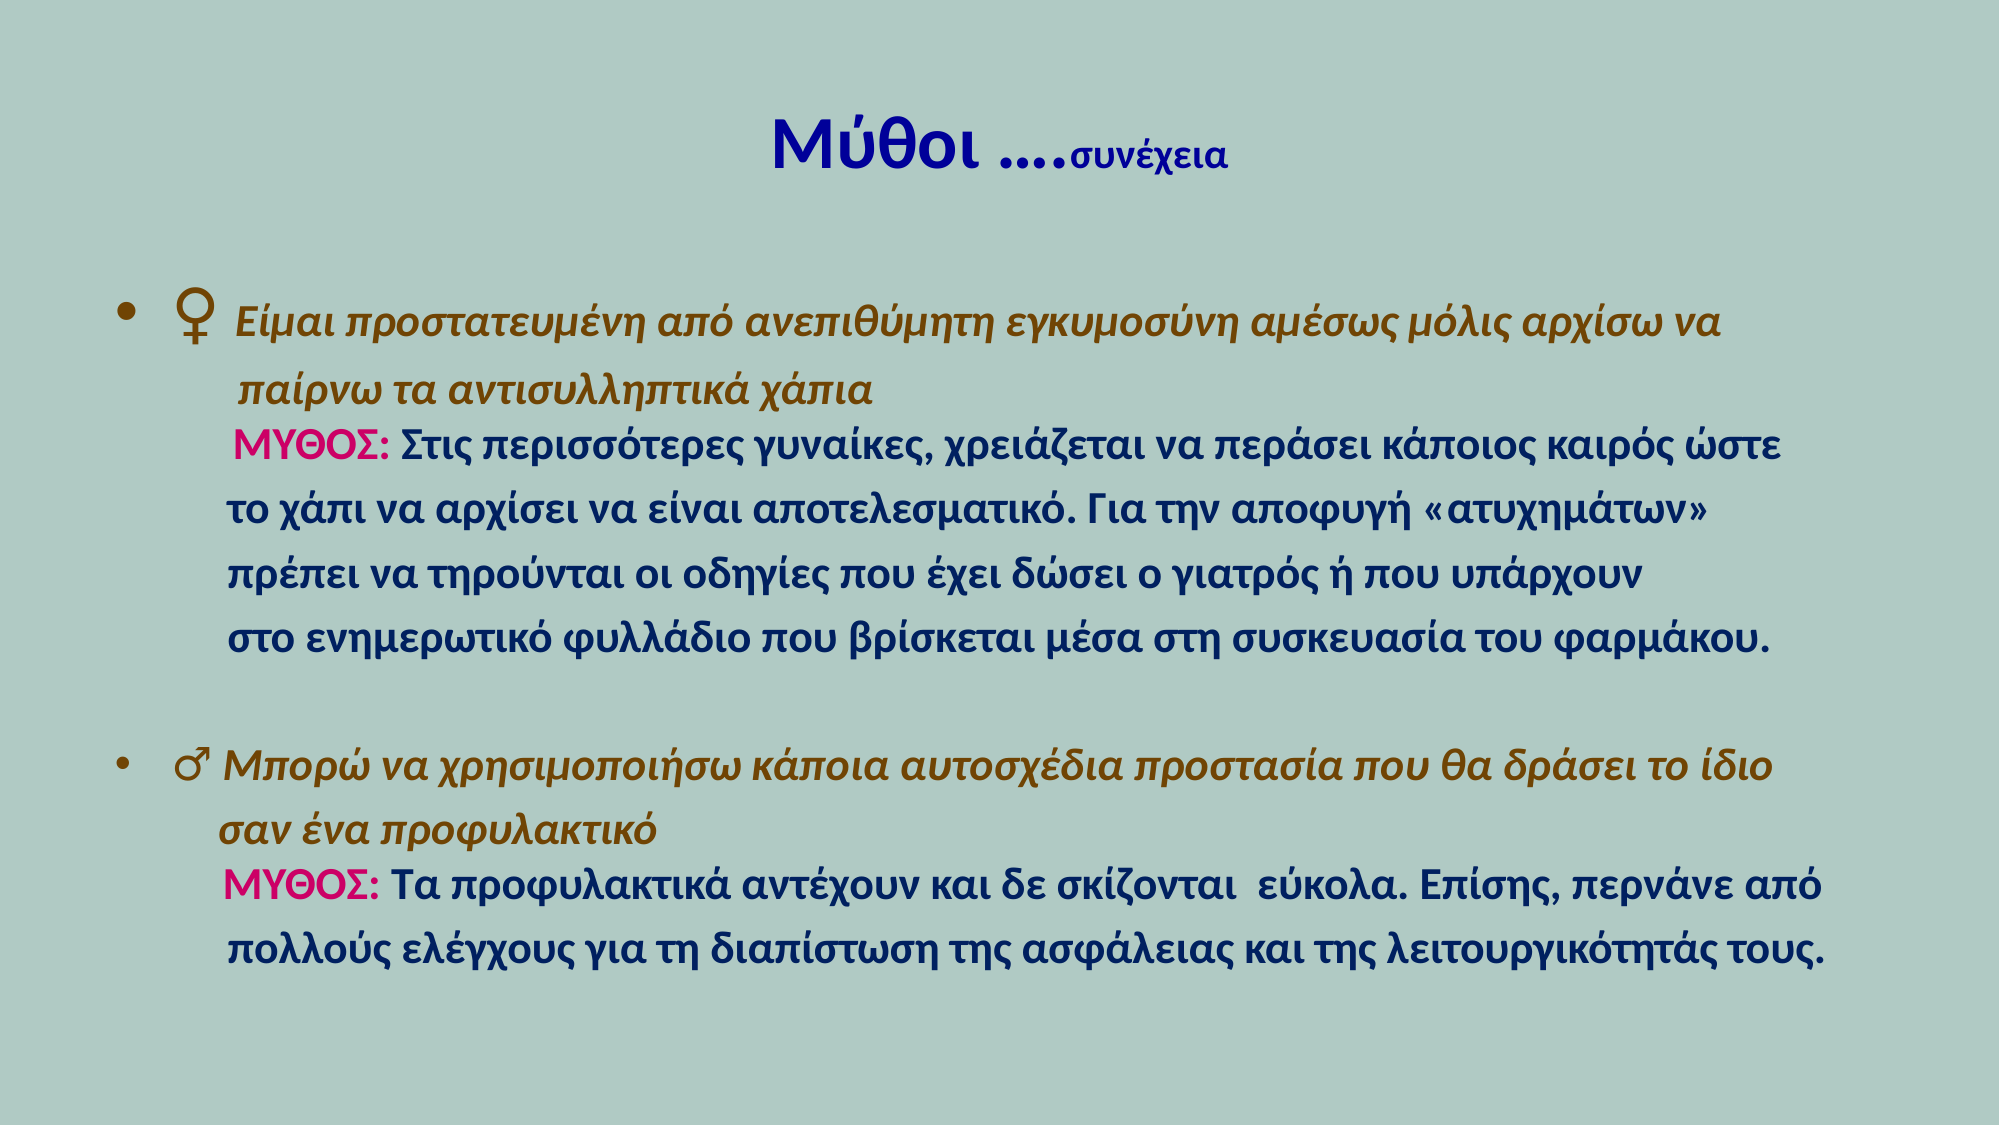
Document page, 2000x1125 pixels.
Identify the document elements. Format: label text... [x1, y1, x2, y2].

title Μύθοι ….συνέχεια [99, 44, 1900, 233]
list ♀ Είμαι προστατευμένη από ανεπιθύμητη εγκυμοσύνη αμέσως μόλις αρχίσω να παίρνω τα αντισυλληπτικά χάπια ΜΥΘΟΣ: Στις περισσότερες γυναίκες, χρειάζεται να περάσει κάποιος καιρός ώστε το χάπι να αρχίσει να είναι αποτελεσματικό. Για την αποφυγή «ατυχημάτων» πρέπει να τηρούνται οι οδηγίες που έχει δώσει ο γιατρός ή που υπάρχουν στο ενημερωτικό φυλλάδιο που βρίσκεται μέσα στη συσκευασία του φαρμάκου. ♂ Μπορώ να χρησιμοποιήσω κάποια αυτοσχέδια προστασία που θα δράσει το ίδιο σαν ένα προφυλακτικό ΜΥΘΟΣ: Τα προφυλακτικά αντέχουν και δε σκίζονται εύκολα. Επίσης, περνάνε από πολλούς ελέγχους για τη διαπίστωση της ασφάλειας και της λειτουργικότητάς τους. [99, 262, 1900, 1006]
